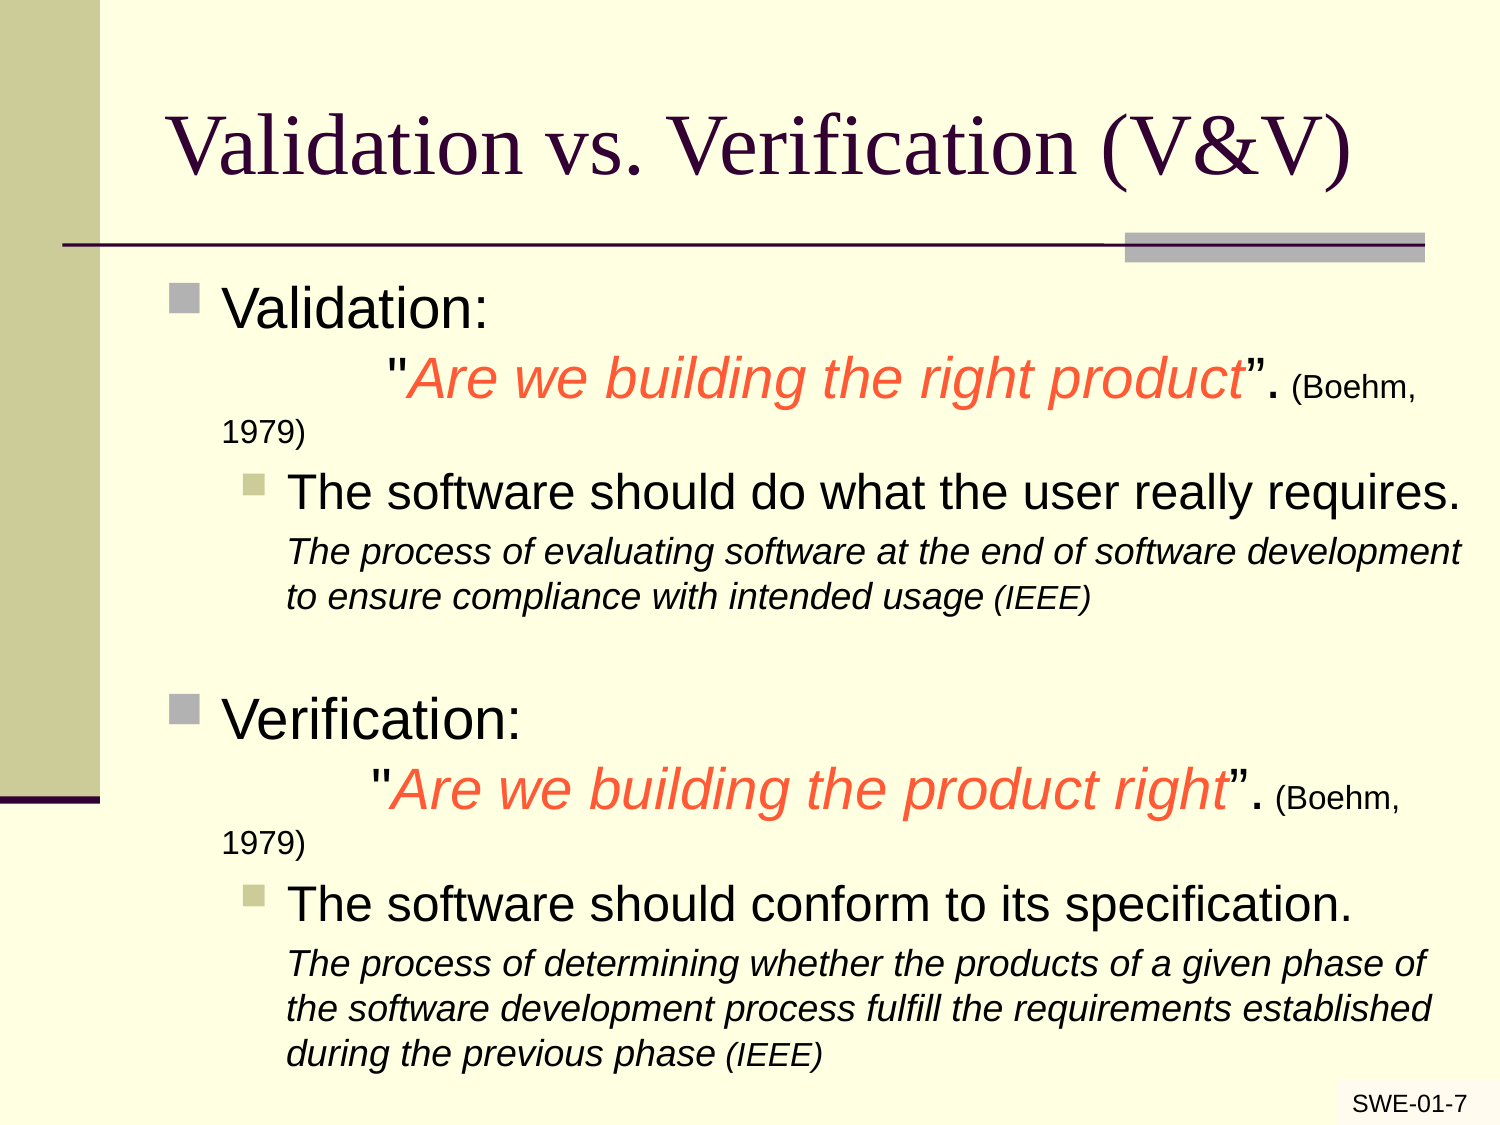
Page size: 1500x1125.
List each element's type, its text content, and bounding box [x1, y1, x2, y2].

title Validation vs. Verification (V&V) [150, 45, 1425, 234]
list Validation: "Are we building the right product”. (Boehm, 1979) The software should do what the user really requires. The process of evaluating software at the end of software development to ensure compliance with intended usage (IEEE) Verification: "Are we building the product right”. (Boehm, 1979) The software should conform to its specification. The process of determining whether the products of a given phase of the software development process fulfill the requirements established during the previous phase (IEEE) [150, 262, 1488, 1006]
